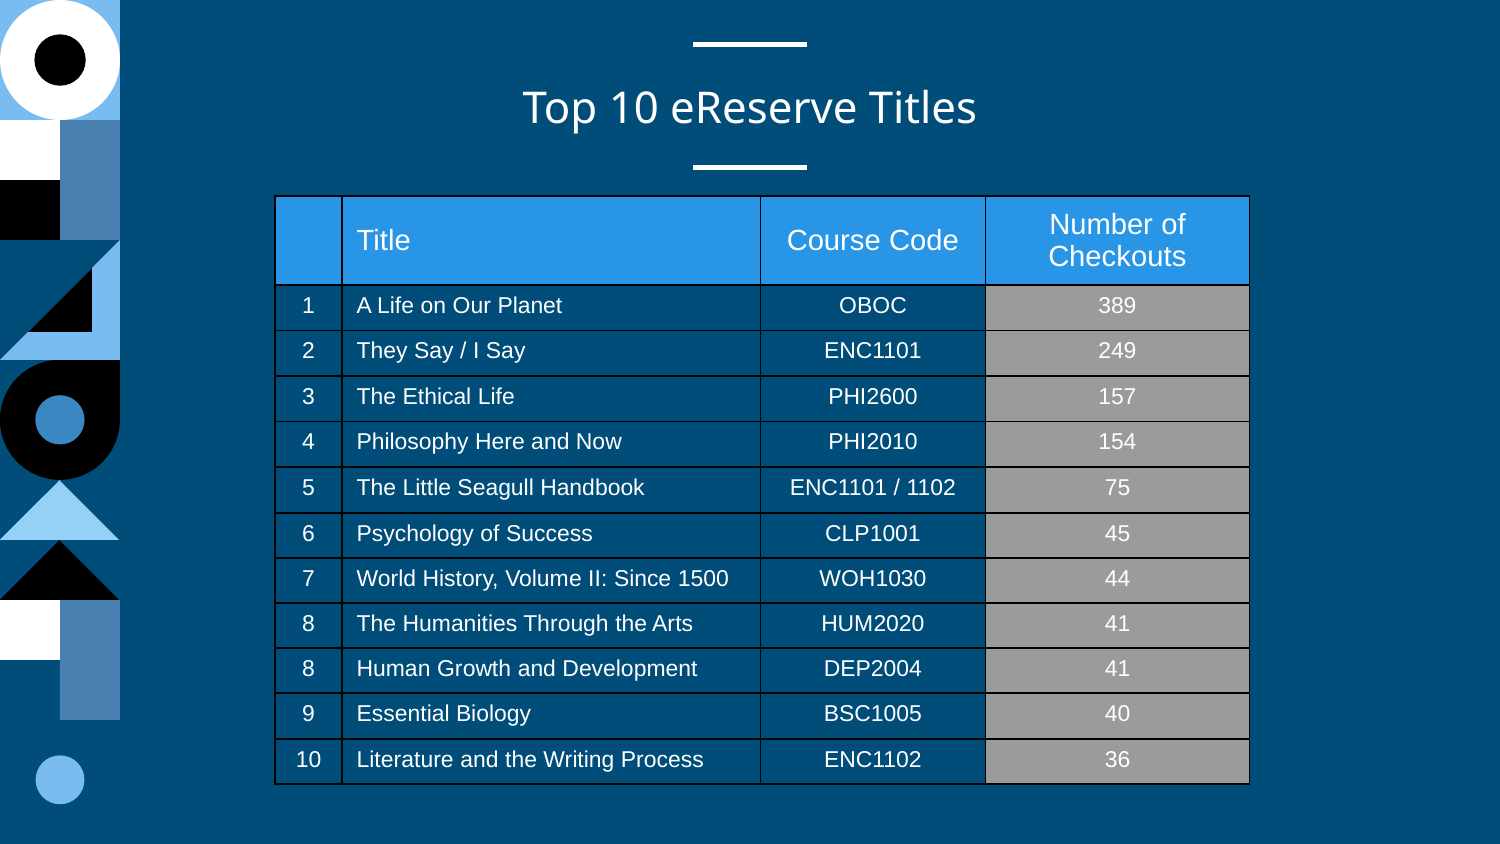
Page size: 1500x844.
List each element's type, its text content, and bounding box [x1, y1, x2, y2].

table_cell PHI2600 [761, 377, 985, 421]
table_cell CLP1001 [761, 514, 985, 557]
table_cell ENC1102 [761, 740, 985, 783]
table_header Number of Checkouts [986, 197, 1249, 284]
table_cell 36 [986, 740, 1249, 783]
table_cell Psychology of Success [343, 514, 760, 557]
table_cell 8 [276, 604, 341, 647]
table_cell They Say / I Say [343, 331, 760, 375]
table_cell 41 [986, 604, 1249, 647]
table_cell WOH1030 [761, 559, 985, 602]
table_cell 75 [986, 468, 1249, 512]
table_cell Essential Biology [343, 694, 760, 738]
table_cell 9 [276, 694, 341, 738]
table_cell HUM2020 [761, 604, 985, 647]
table_cell Philosophy Here and Now [343, 422, 760, 466]
table_cell The Little Seagull Handbook [343, 468, 760, 512]
table_cell 10 [276, 740, 341, 783]
table_cell ENC1101 / 1102 [761, 468, 985, 512]
table_cell 157 [986, 377, 1249, 421]
table_header [276, 197, 341, 284]
table_cell A Life on Our Planet [343, 286, 760, 330]
table_cell The Humanities Through the Arts [343, 604, 760, 647]
table_cell DEP2004 [761, 649, 985, 692]
table_cell Literature and the Writing Process [343, 740, 760, 783]
table_cell 154 [986, 422, 1249, 466]
table_cell 8 [276, 649, 341, 692]
table_cell 1 [276, 286, 341, 330]
table_cell 4 [276, 422, 341, 466]
table_cell 249 [986, 331, 1249, 375]
table_cell 3 [276, 377, 341, 421]
table_cell 5 [276, 468, 341, 512]
table_cell 6 [276, 514, 341, 557]
table_cell The Ethical Life [343, 377, 760, 421]
table_cell BSC1005 [761, 694, 985, 738]
table_cell PHI2010 [761, 422, 985, 466]
table_cell OBOC [761, 286, 985, 330]
table_cell 389 [986, 286, 1249, 330]
table_cell 40 [986, 694, 1249, 738]
table_header Course Code [761, 197, 985, 284]
table_cell 7 [276, 559, 341, 602]
table_cell 2 [276, 331, 341, 375]
title Top 10 eReserve Titles [169, 23, 1331, 148]
table_cell 44 [986, 559, 1249, 602]
table_cell 41 [986, 649, 1249, 692]
table_header Title [343, 197, 760, 284]
table_cell 45 [986, 514, 1249, 557]
table_cell Human Growth and Development [343, 649, 760, 692]
table_cell World History, Volume II: Since 1500 [343, 559, 760, 602]
table_cell ENC1101 [761, 331, 985, 375]
